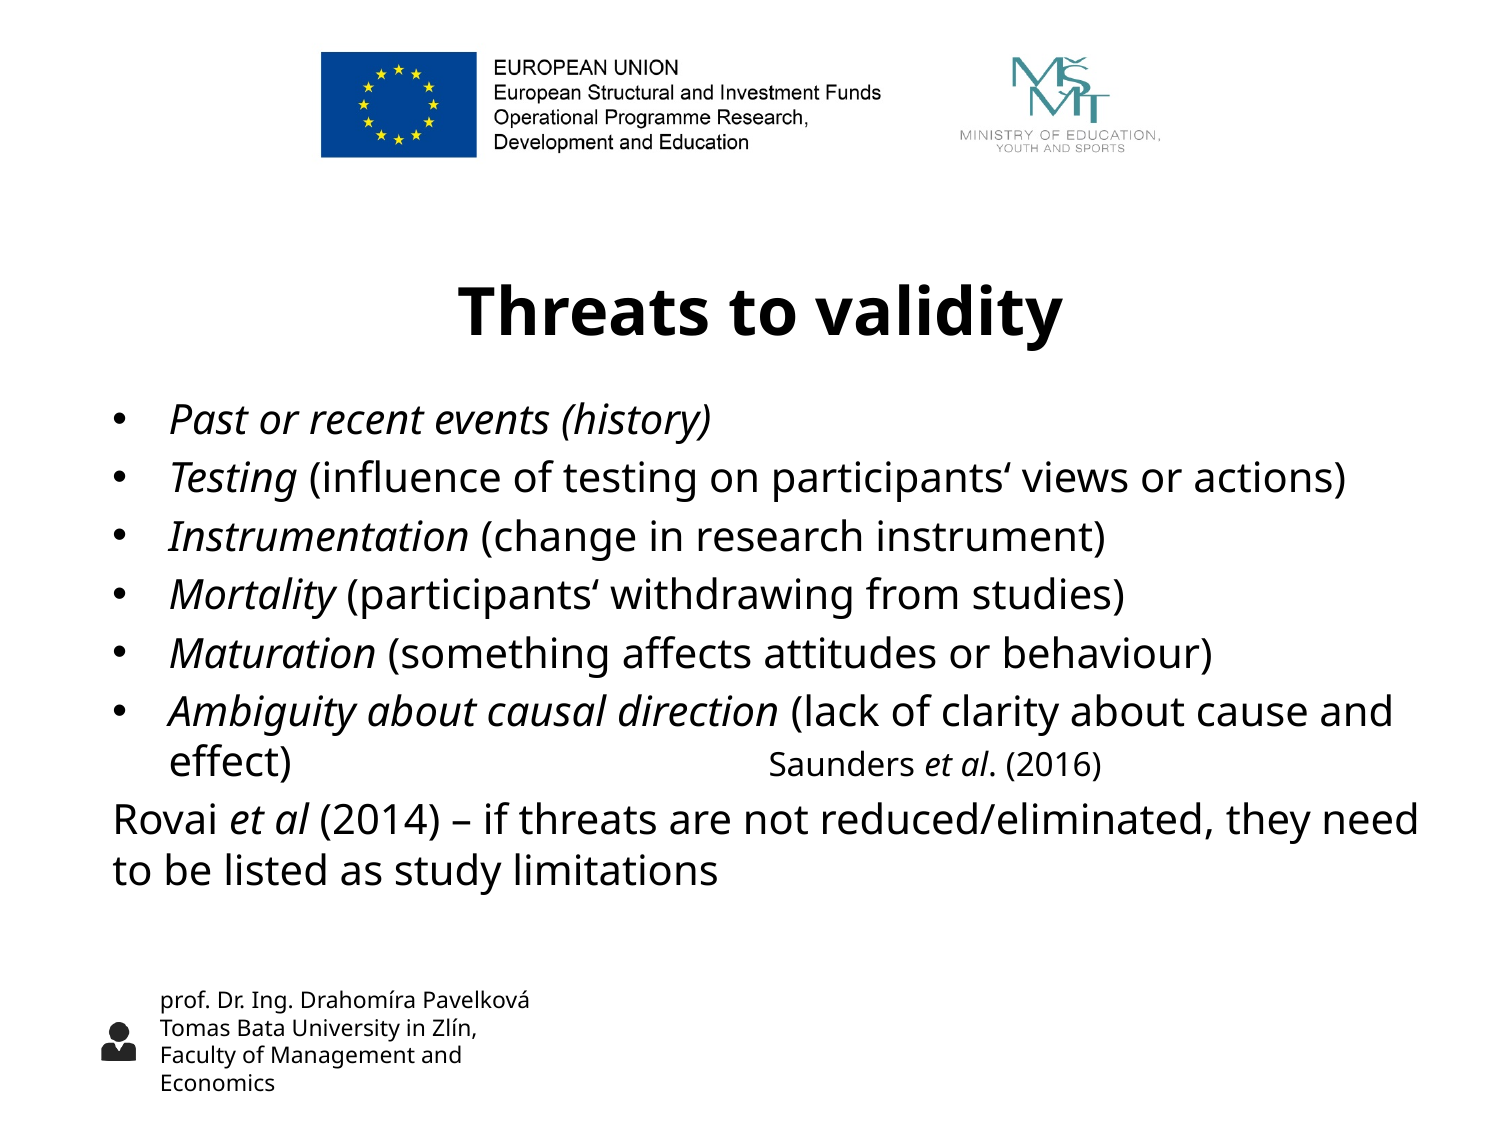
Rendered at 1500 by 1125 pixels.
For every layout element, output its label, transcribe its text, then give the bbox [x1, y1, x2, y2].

list Past or recent events (history) Testing (influence of testing on participants‘ views or actions) Instrumentation (change in research instrument) Mortality (participants‘ withdrawing from studies) Maturation (something affects attitudes or behaviour) Ambiguity about causal direction (lack of clarity about cause and effect) Saunders et al. (2016) Rovai et al (2014) – if threats are not reduced/eliminated, they need to be listed as study limitations [97, 385, 1448, 1125]
picture [101, 1021, 136, 1062]
picture [268, 0, 1212, 210]
title Threats to validity [97, 232, 1425, 385]
footer prof. Dr. Ing. Drahomíra Pavelková Tomas Bata University in Zlín, Faculty of Management and Economics [145, 999, 550, 1083]
